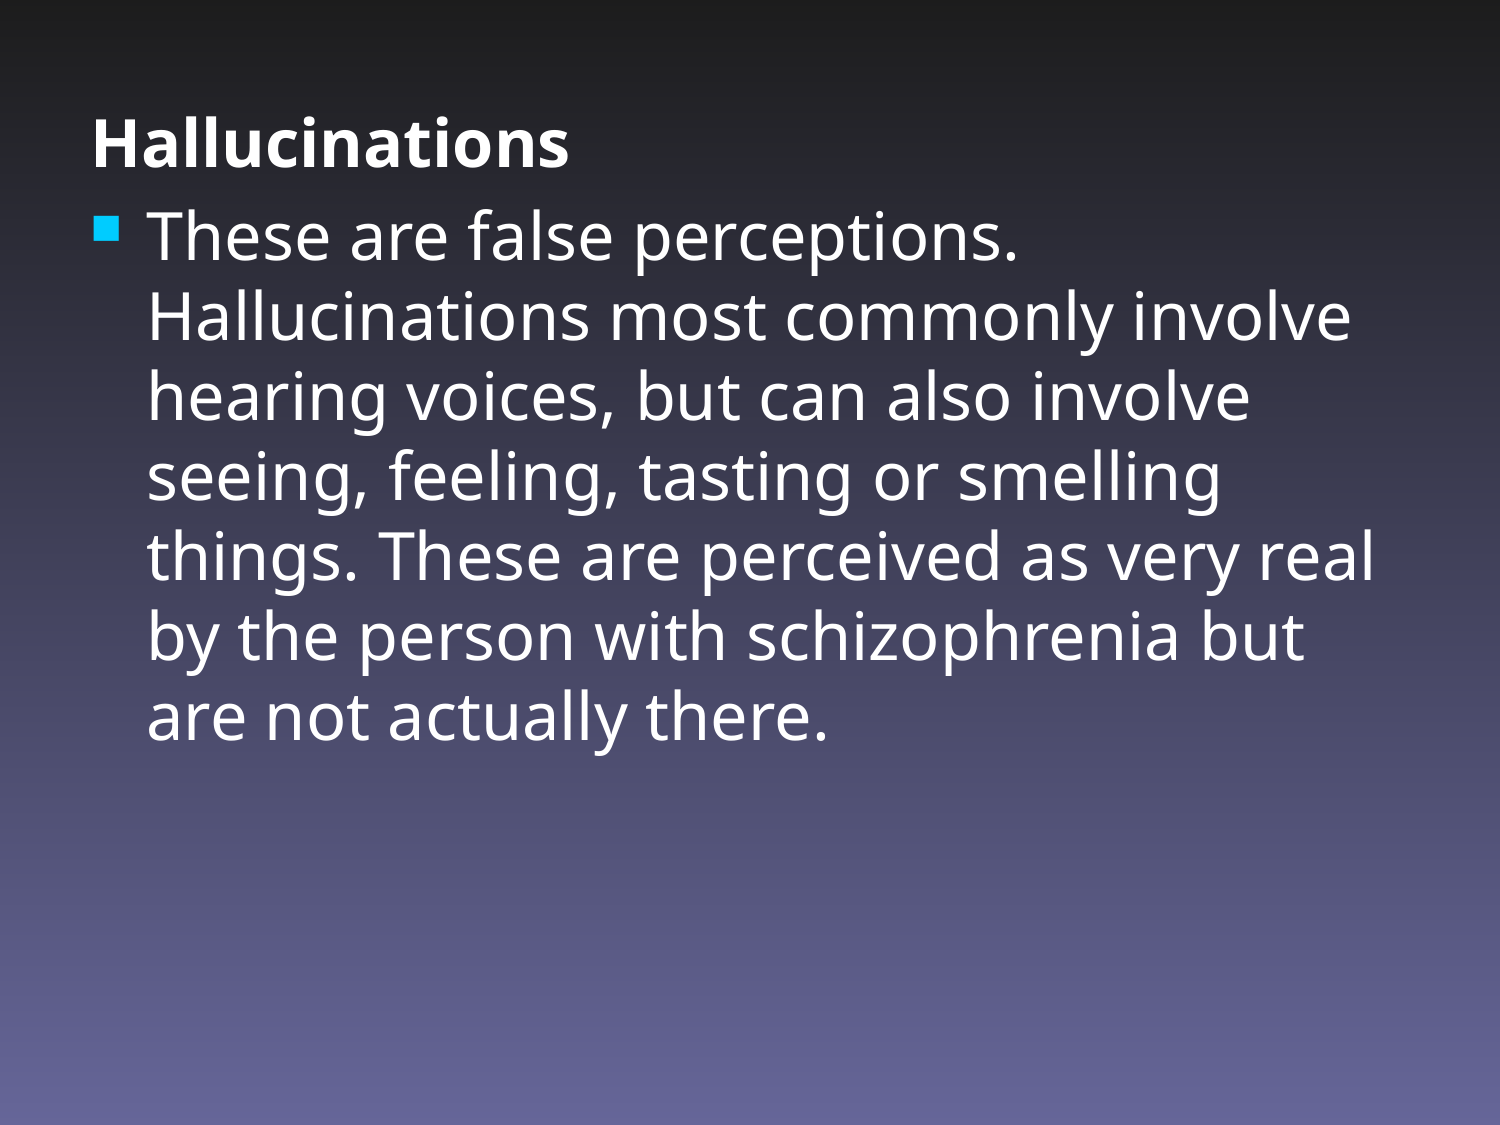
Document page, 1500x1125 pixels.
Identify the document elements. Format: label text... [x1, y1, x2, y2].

list Hallucinations These are false perceptions. Hallucinations most commonly involve hearing voices, but can also involve seeing, feeling, tasting or smelling things. These are perceived as very real by the person with schizophrenia but are not actually there. [74, 0, 1426, 1125]
